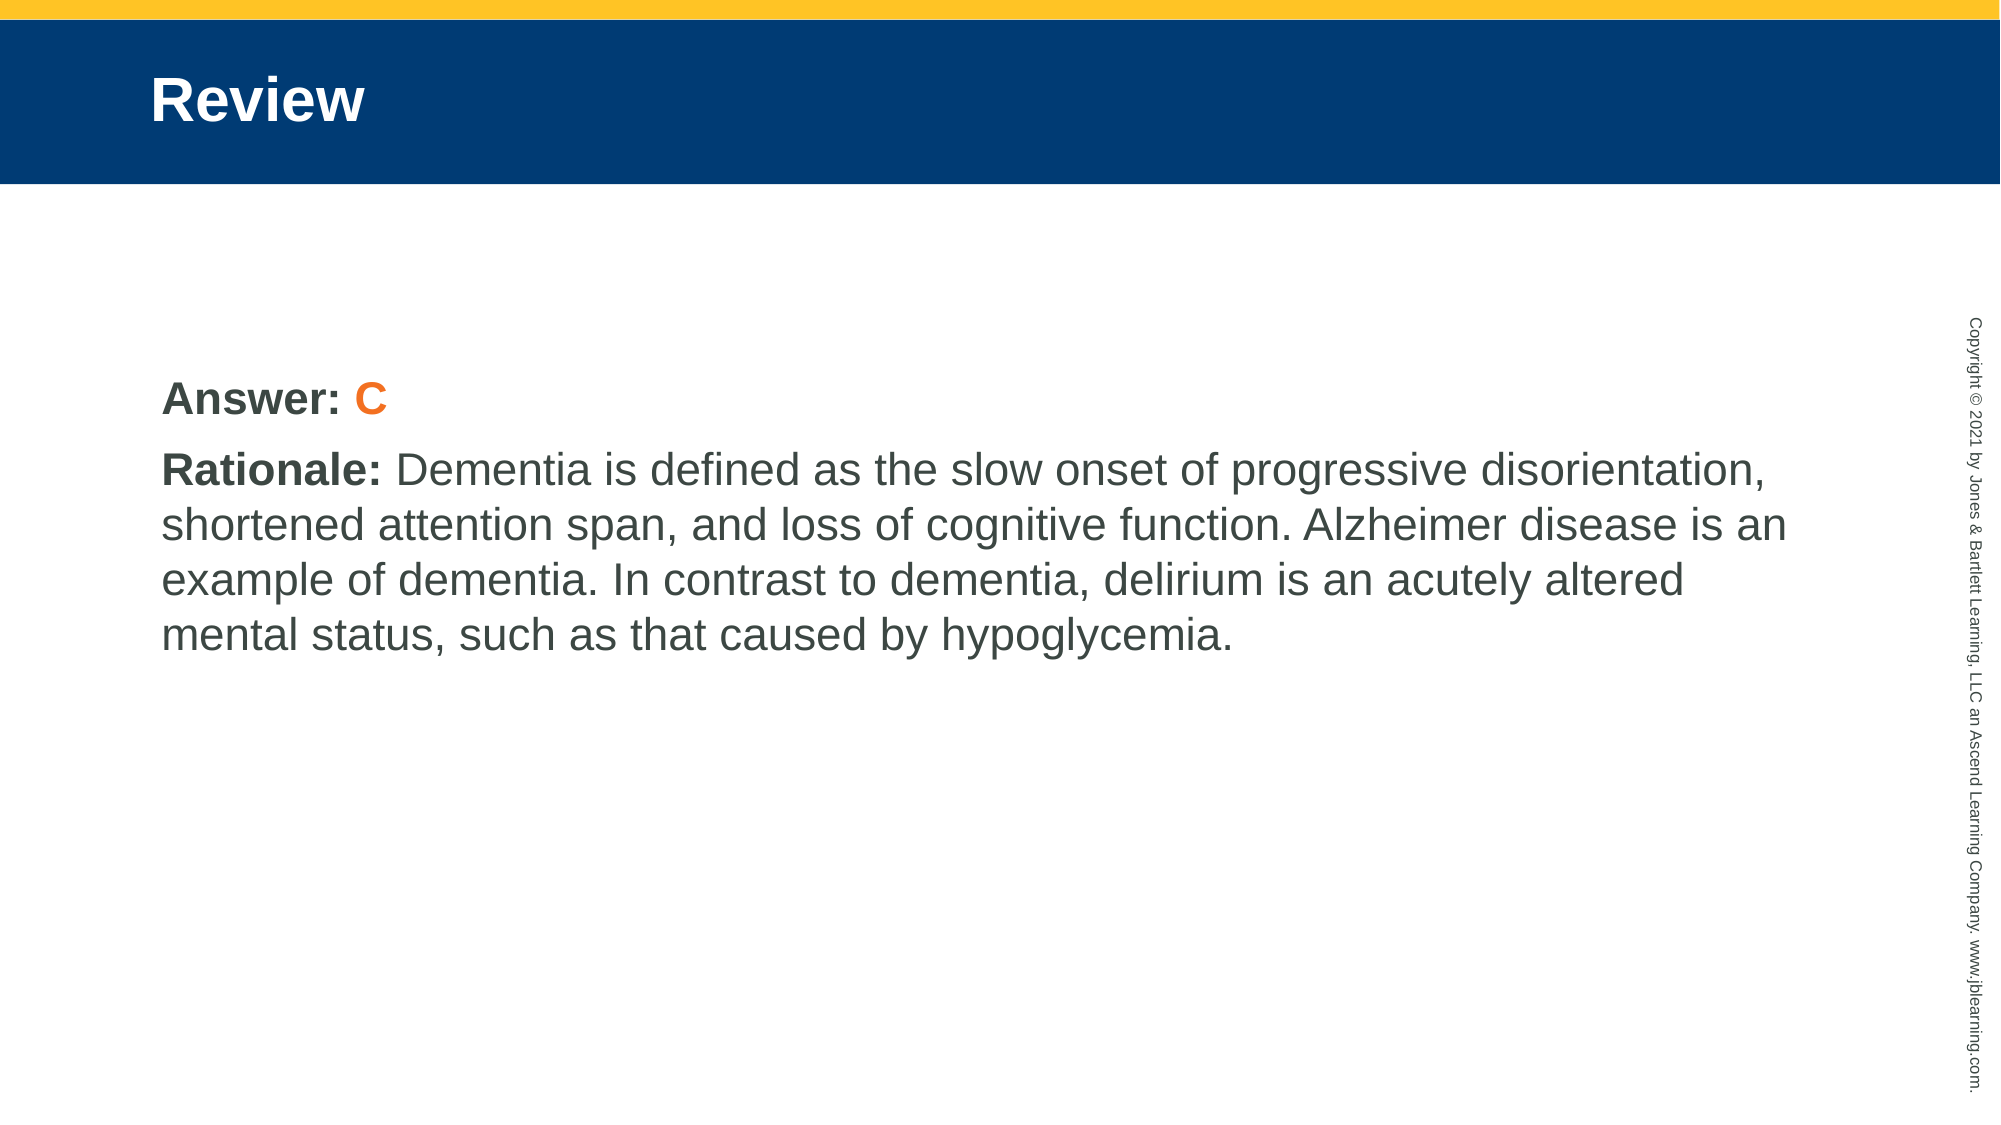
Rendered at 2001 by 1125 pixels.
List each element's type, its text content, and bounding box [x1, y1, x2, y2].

title Review [0, 19, 2000, 185]
list Answer: C Rationale: Dementia is defined as the slow onset of progressive disorientation, shortened attention span, and loss of cognitive function. Alzheimer disease is an example of dementia. In contrast to dementia, delirium is an acutely altered mental status, such as that caused by hypoglycemia. [146, 361, 1859, 1016]
